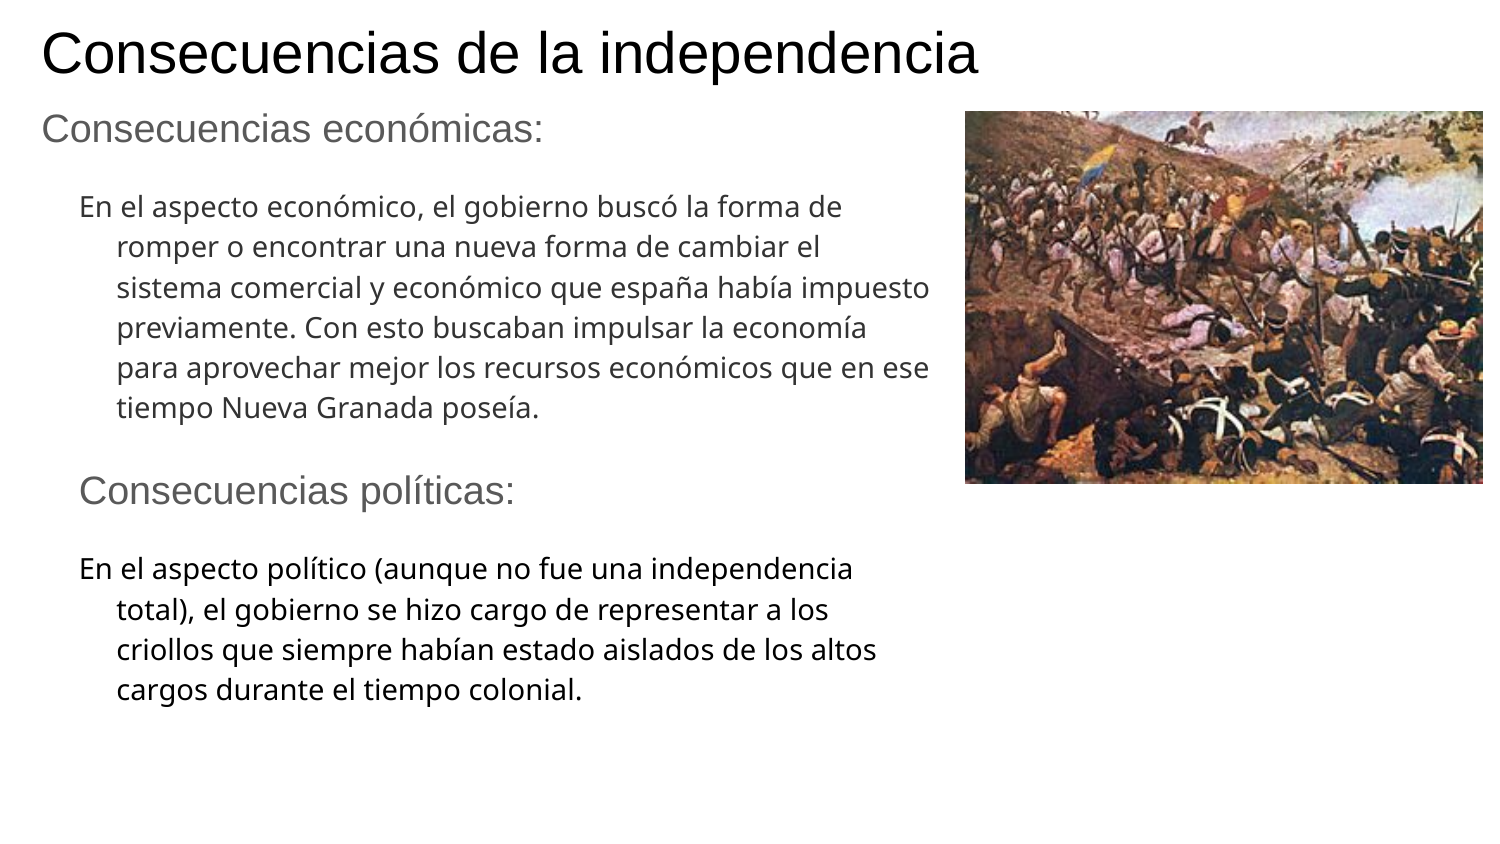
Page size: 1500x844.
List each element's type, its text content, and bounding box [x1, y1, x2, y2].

list Consecuencias económicas: En el aspecto económico, el gobierno buscó la forma de romper o encontrar una nueva forma de cambiar el sistema comercial y económico que españa había impuesto previamente. Con esto buscaban impulsar la economía para aprovechar mejor los recursos económicos que en ese tiempo Nueva Granada poseía. Consecuencias políticas: En el aspecto político (aunque no fue una independencia total), el gobierno se hizo cargo de representar a los criollos que siempre habían estado aislados de los altos cargos durante el tiempo colonial. [26, 80, 948, 789]
picture [964, 110, 1484, 484]
title Consecuencias de la independencia [26, 0, 1424, 94]
